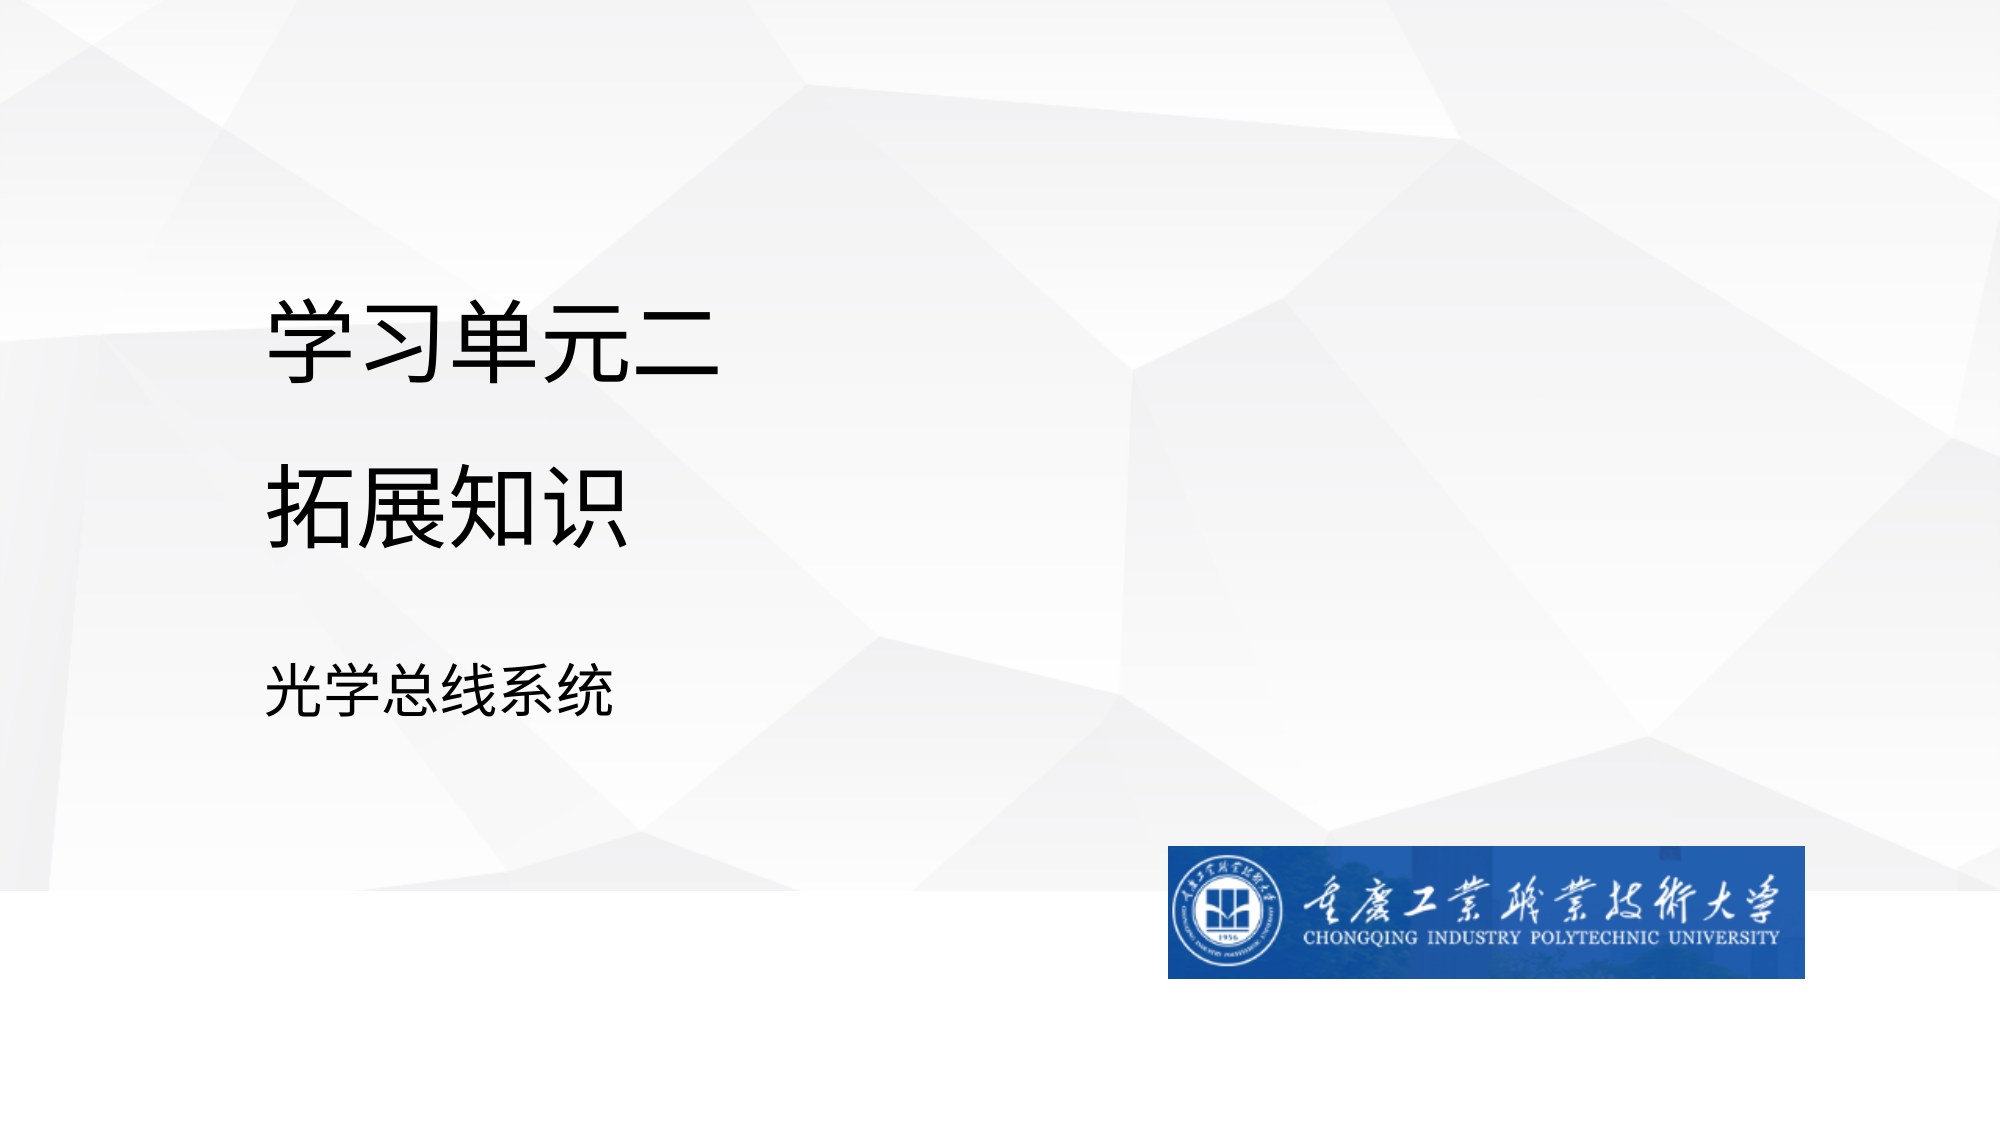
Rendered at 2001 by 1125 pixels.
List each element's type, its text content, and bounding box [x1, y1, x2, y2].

text_box 学习单元二 拓展知识 [249, 199, 1750, 591]
text_box 光学总线系统 [249, 654, 1750, 926]
picture [0, 0, 2000, 979]
